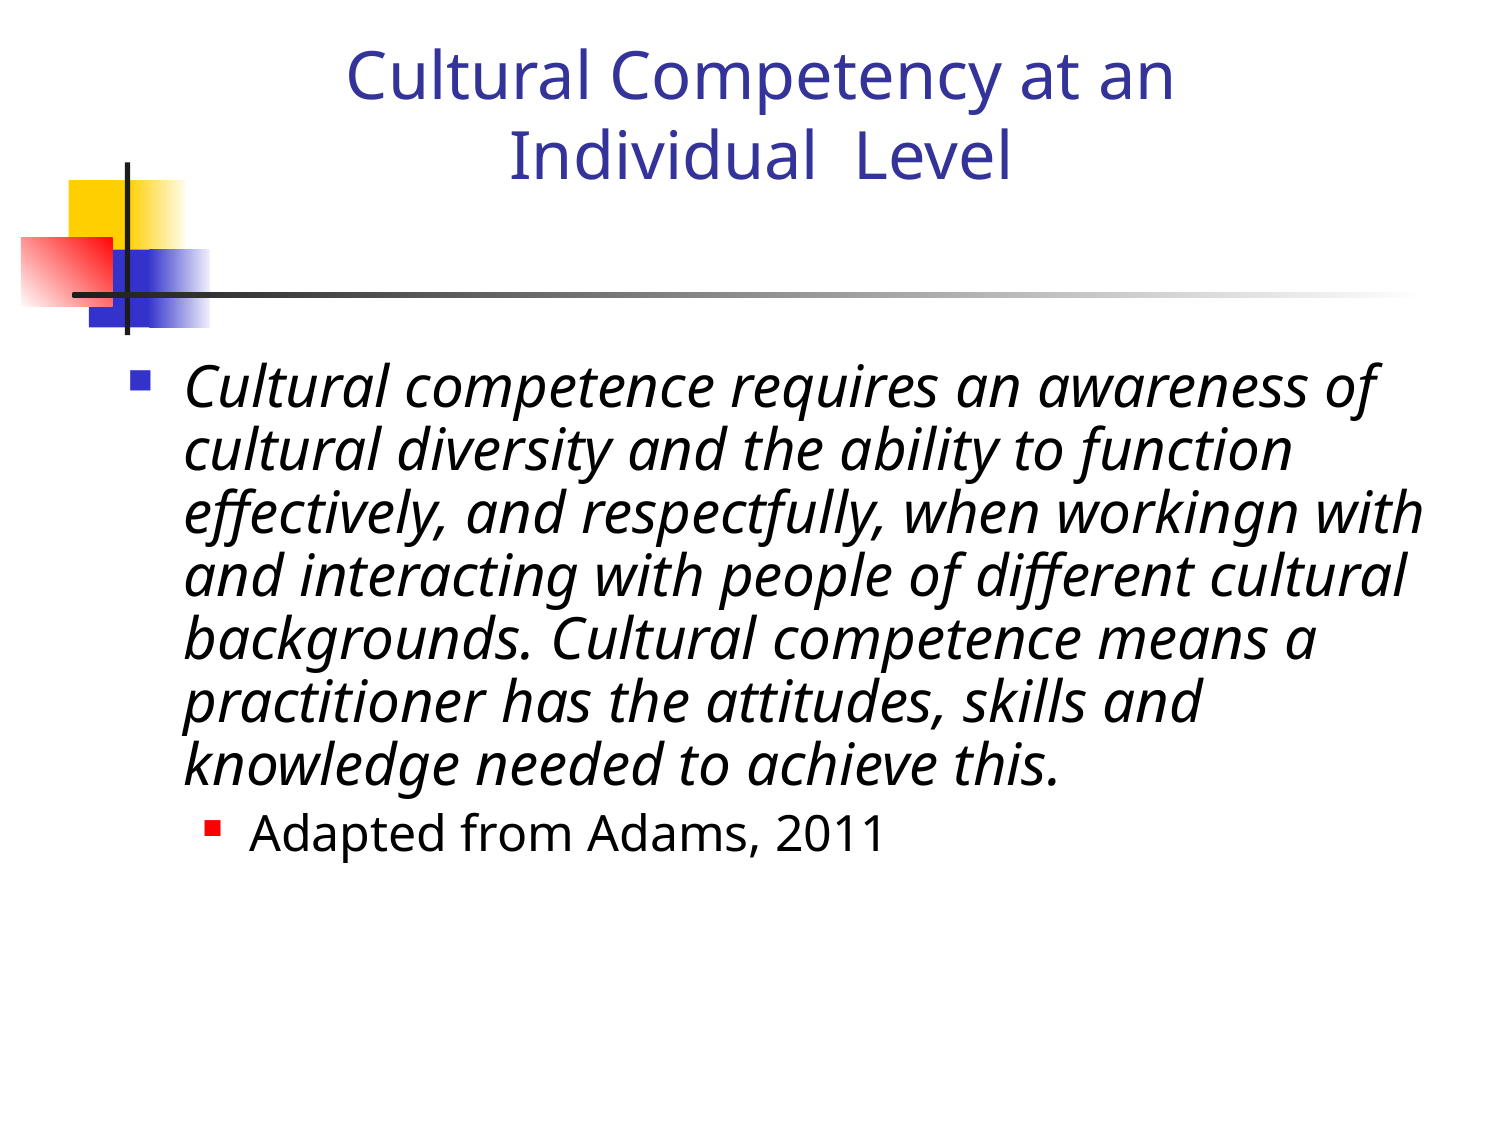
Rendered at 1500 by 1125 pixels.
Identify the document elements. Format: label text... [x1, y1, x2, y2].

list Cultural competence requires an awareness of cultural diversity and the ability to function effectively, and respectfully, when workingn with and interacting with people of different cultural backgrounds. Cultural competence means a practitioner has the attitudes, skills and knowledge needed to achieve this. Adapted from Adams, 2011 [112, 350, 1450, 1025]
title Cultural Competency at an Individual Level [242, 0, 1282, 200]
